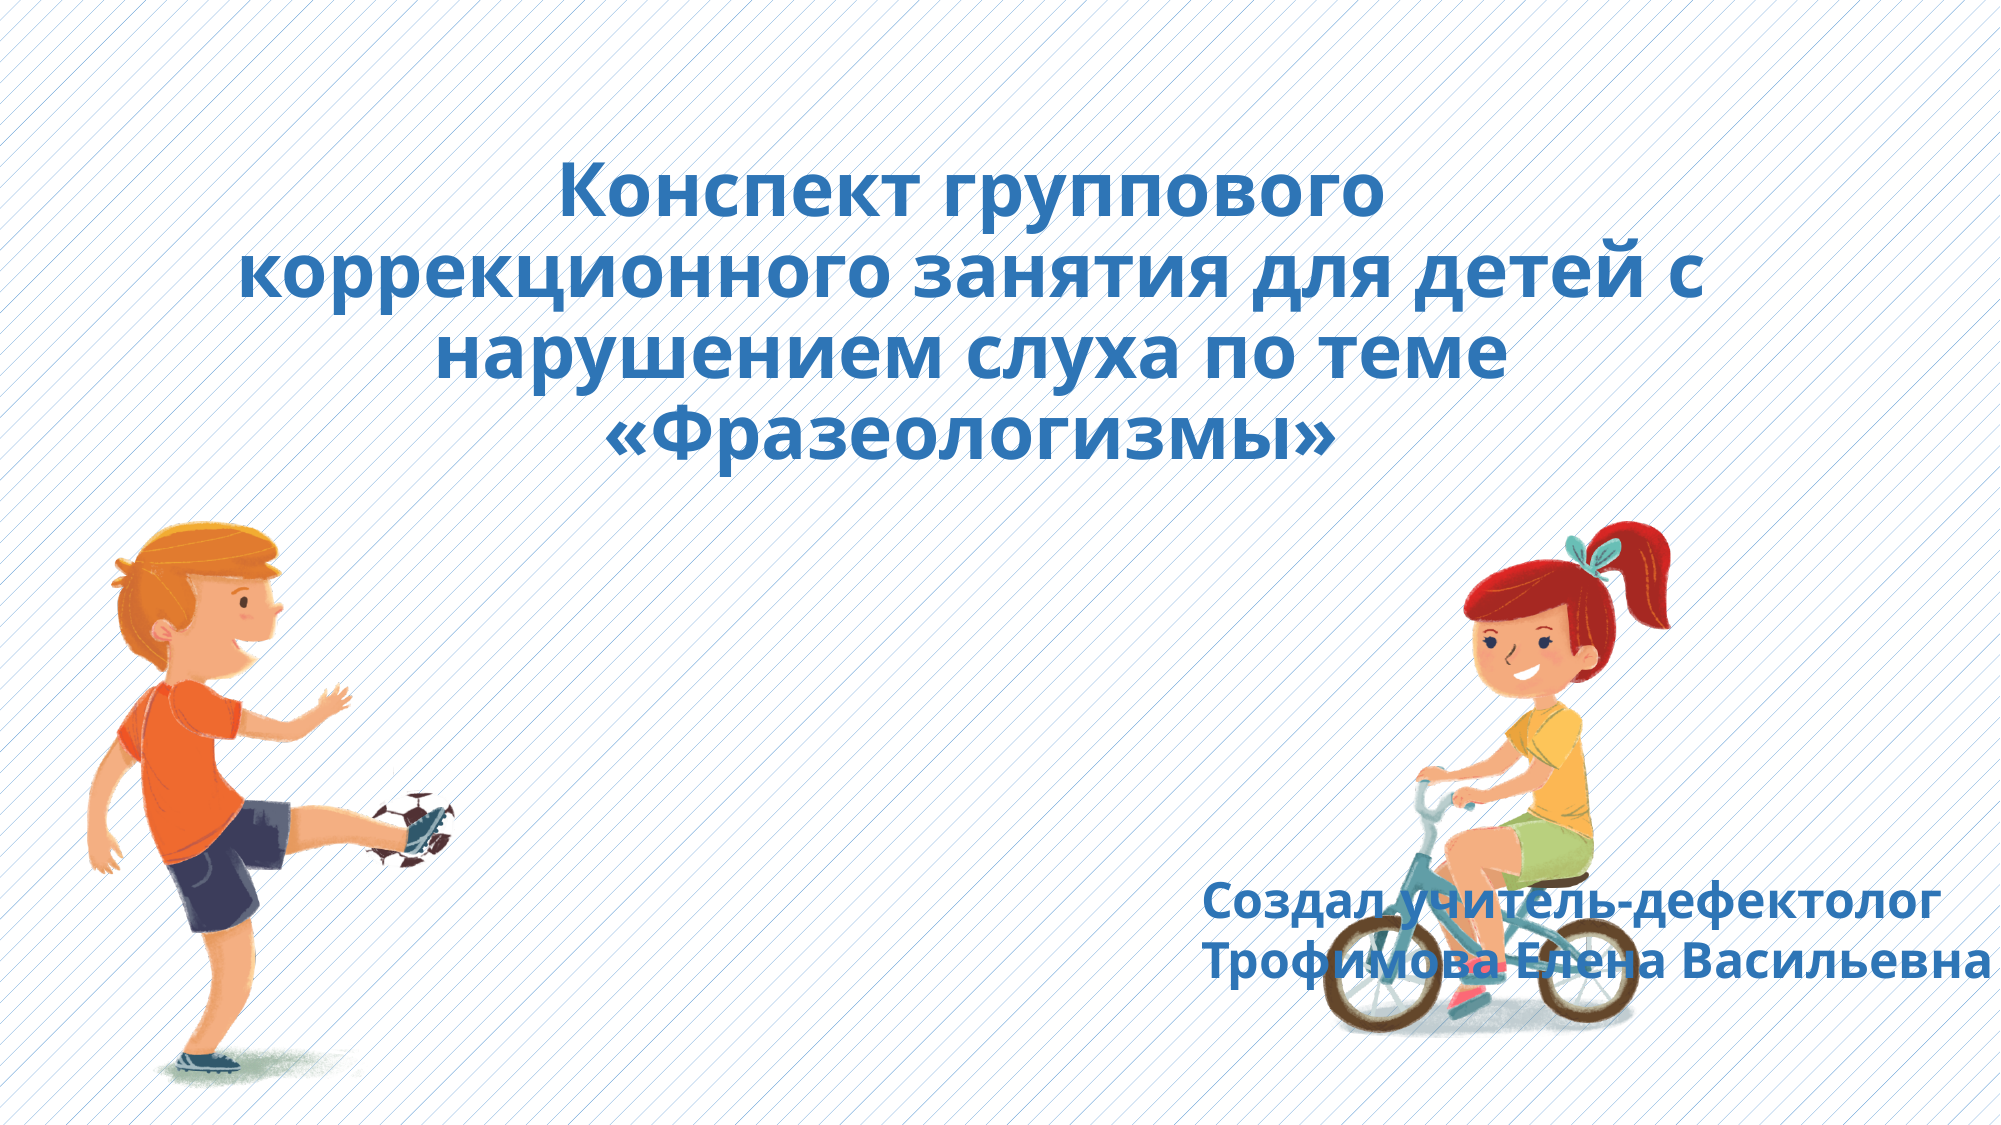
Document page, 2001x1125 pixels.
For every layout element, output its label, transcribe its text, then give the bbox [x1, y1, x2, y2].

text_box Создал учитель-дефектолог Трофимова Елена Васильевна [1186, 860, 1323, 996]
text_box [87, 521, 485, 1089]
picture [1323, 521, 1671, 1038]
text_box Конспект группового коррекционного занятия для детей с нарушением слуха по теме «Фразеологизмы» [221, 226, 1722, 483]
text_box Создал учитель-дефектолог Трофимова Елена Васильевна [1671, 860, 2000, 996]
